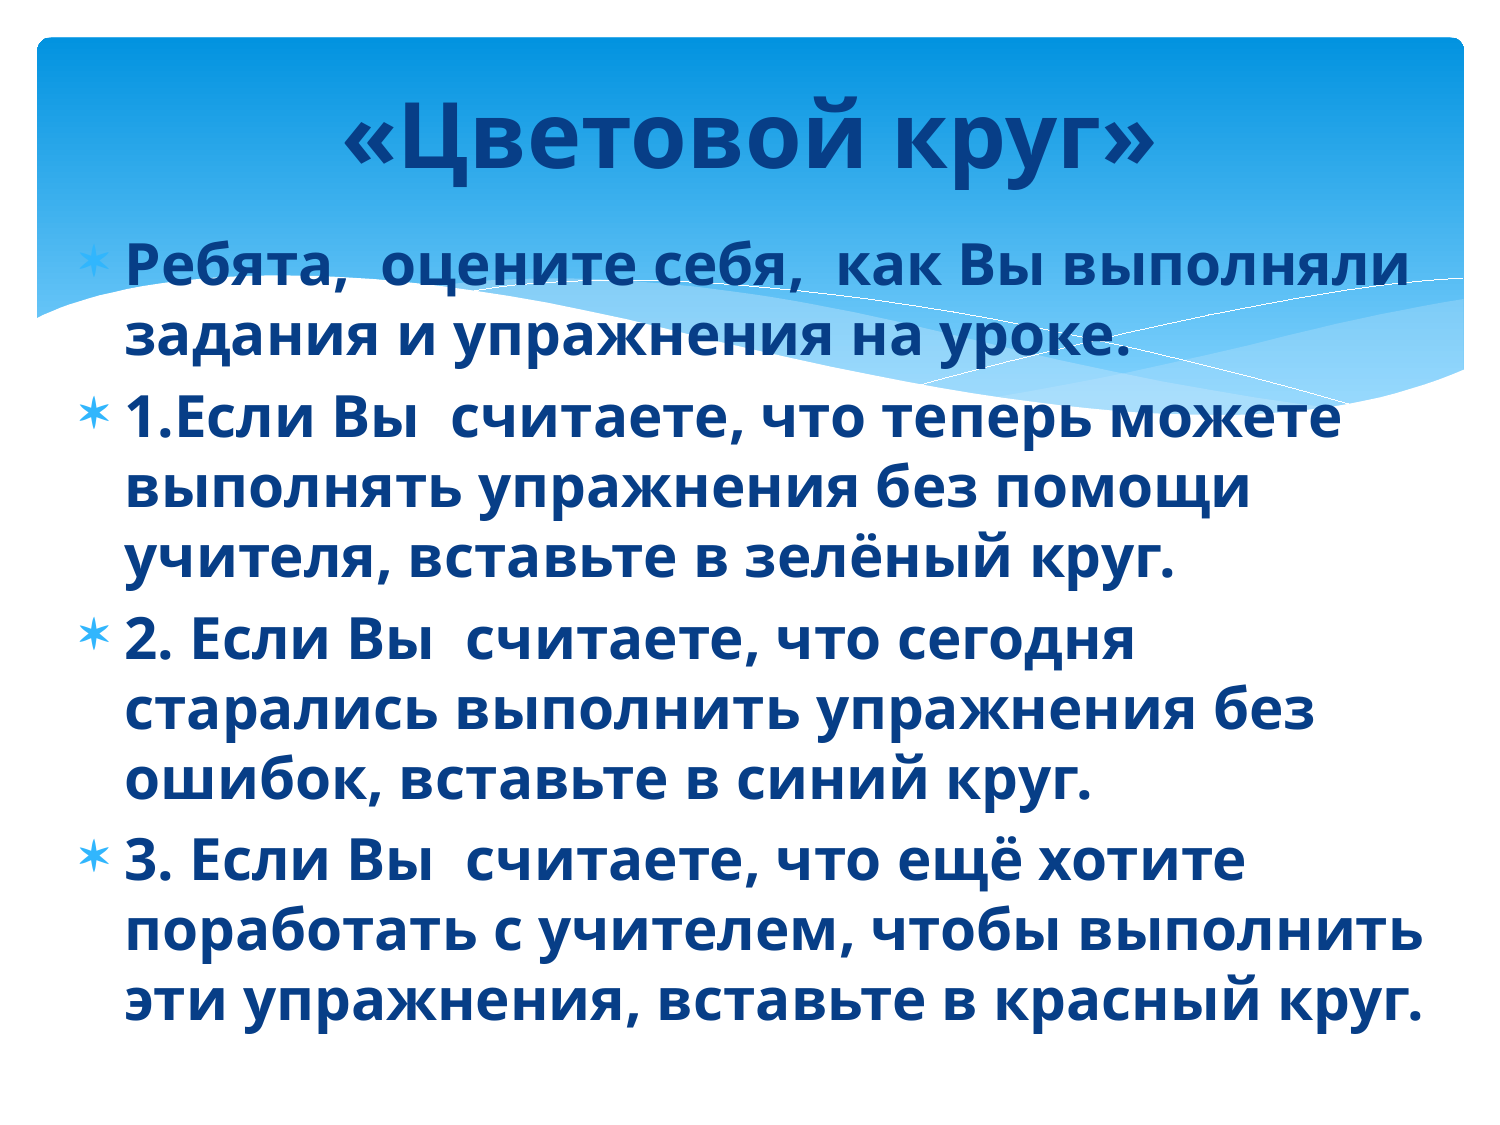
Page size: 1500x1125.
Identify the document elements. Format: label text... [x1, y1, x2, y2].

list Ребята, оцените себя, как Вы выполняли задания и упражнения на уроке. 1.Если Вы считаете, что теперь можете выполнять упражнения без помощи учителя, вставьте в зелёный круг. 2. Если Вы считаете, что сегодня старались выполнить упражнения без ошибок, вставьте в синий круг. 3. Если Вы считаете, что ещё хотите поработать с учителем, чтобы выполнить эти упражнения, вставьте в красный круг. [64, 219, 1448, 1071]
title «Цветовой круг» [74, 55, 1426, 209]
